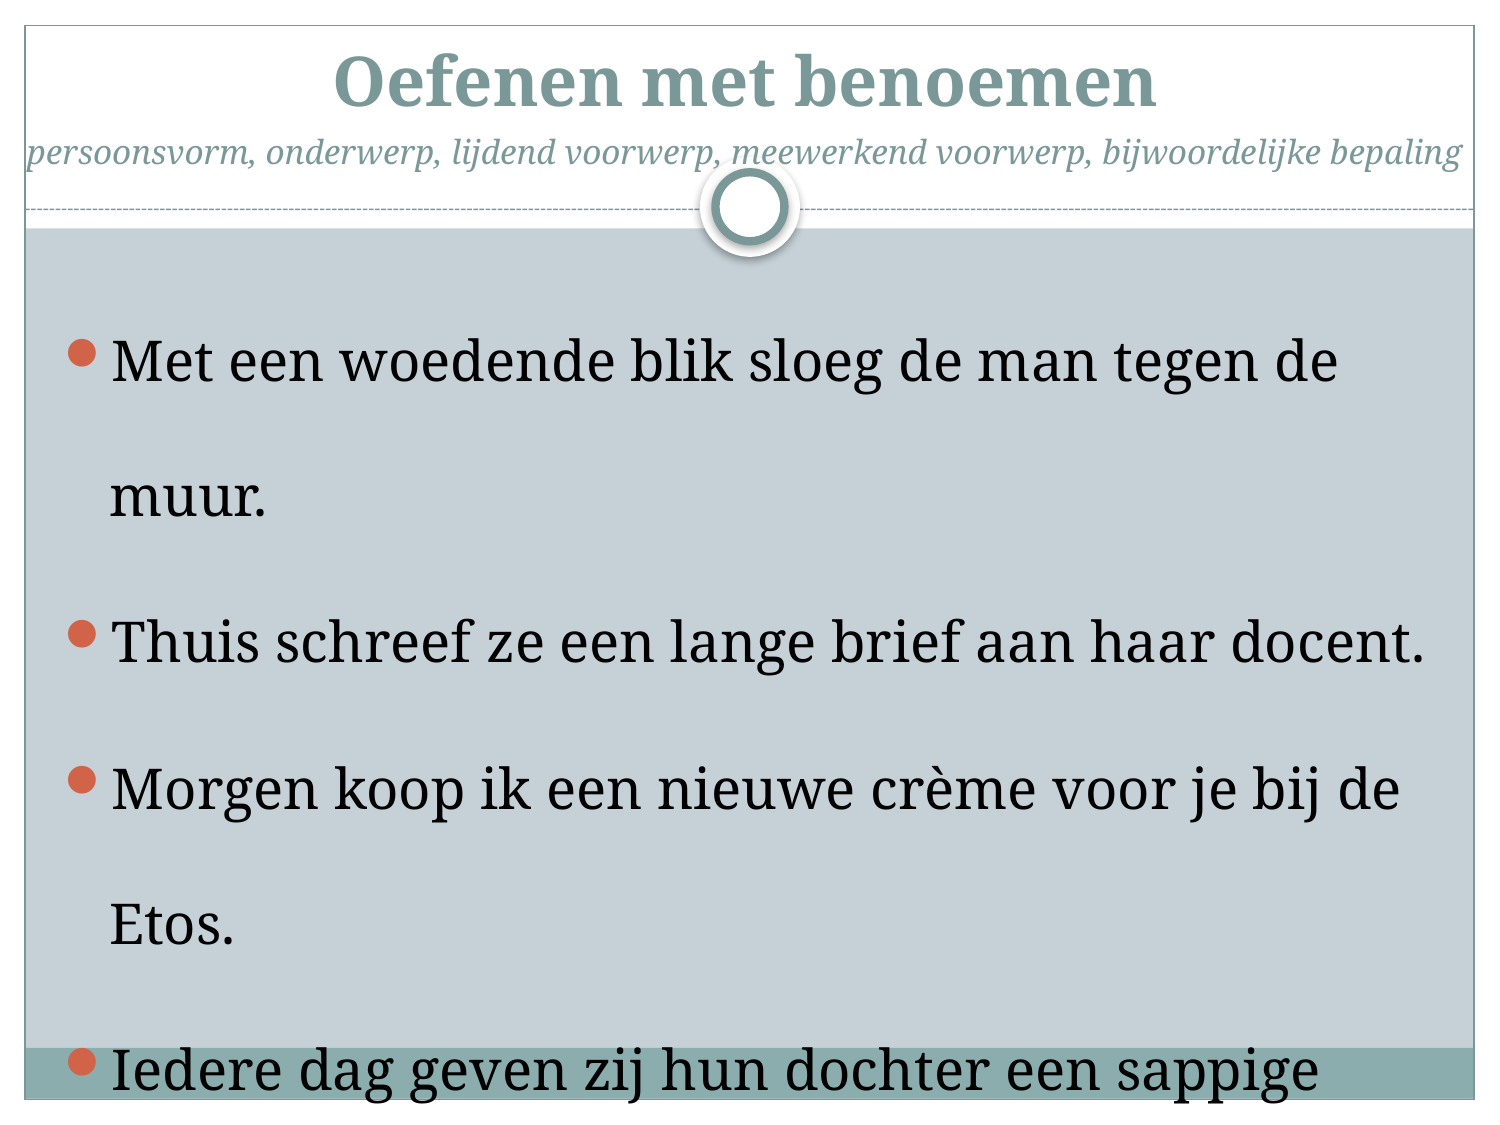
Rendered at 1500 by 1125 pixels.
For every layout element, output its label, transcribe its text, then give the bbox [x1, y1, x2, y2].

list Met een woedende blik sloeg de man tegen de muur. Thuis schreef ze een lange brief aan haar docent. Morgen koop ik een nieuwe crème voor je bij de Etos. Iedere dag geven zij hun dochter een sappige appel. [49, 250, 1471, 1001]
title Oefenen met benoemen [45, 2, 1446, 54]
text_box persoonsvorm, onderwerp, lijdend voorwerp, meewerkend voorwerp, bijwoordelijke bepaling [0, 54, 1500, 179]
